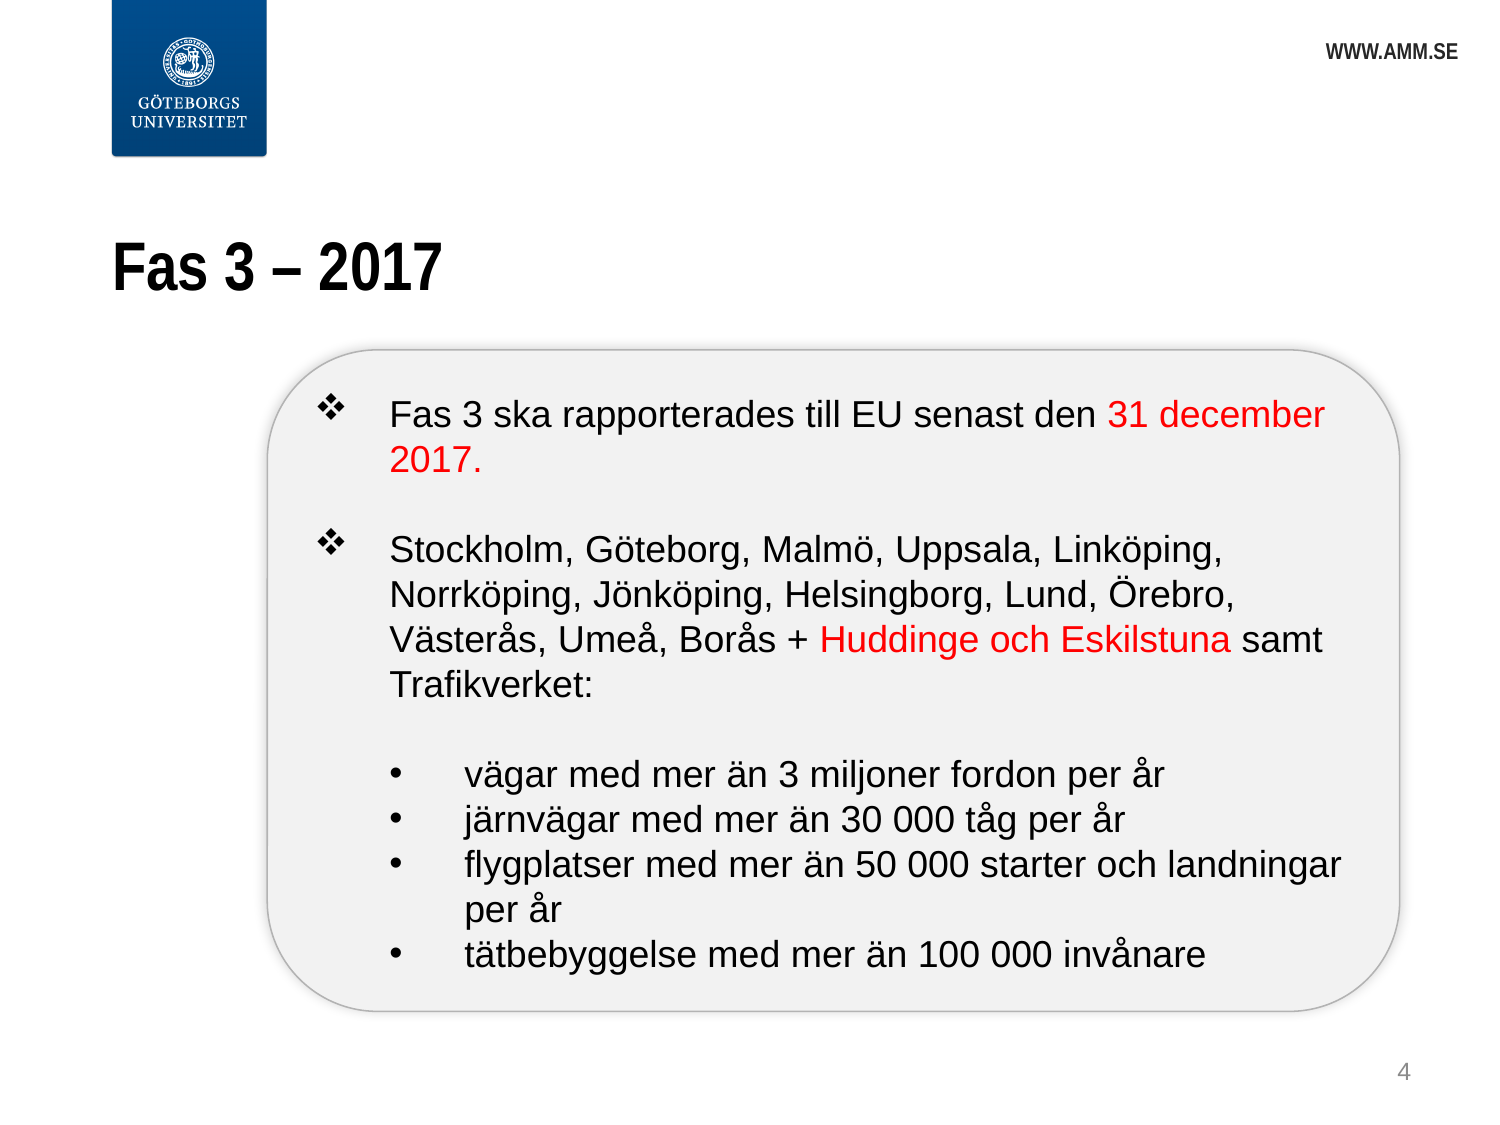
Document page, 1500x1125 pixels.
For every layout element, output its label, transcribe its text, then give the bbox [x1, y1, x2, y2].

slide_number 4 [1316, 1051, 1412, 1091]
footer www.amm.se [1045, 36, 1459, 113]
title Fas 3 – 2017 [112, 231, 1412, 362]
picture [110, 0, 268, 159]
text_box Fas 3 ska rapporterades till EU senast den 31 december 2017. Stockholm, Göteborg, Malmö, Uppsala, Linköping, Norrköping, Jönköping, Helsingborg, Lund, Örebro, Västerås, Umeå, Borås + Huddinge och Eskilstuna samt Trafikverket: vägar med mer än 3 miljoner fordon per år järnvägar med mer än 30 000 tåg per år flygplatser med mer än 50 000 starter och landningar per år tätbebyggelse med mer än 100 000 invånare [267, 349, 1400, 1012]
